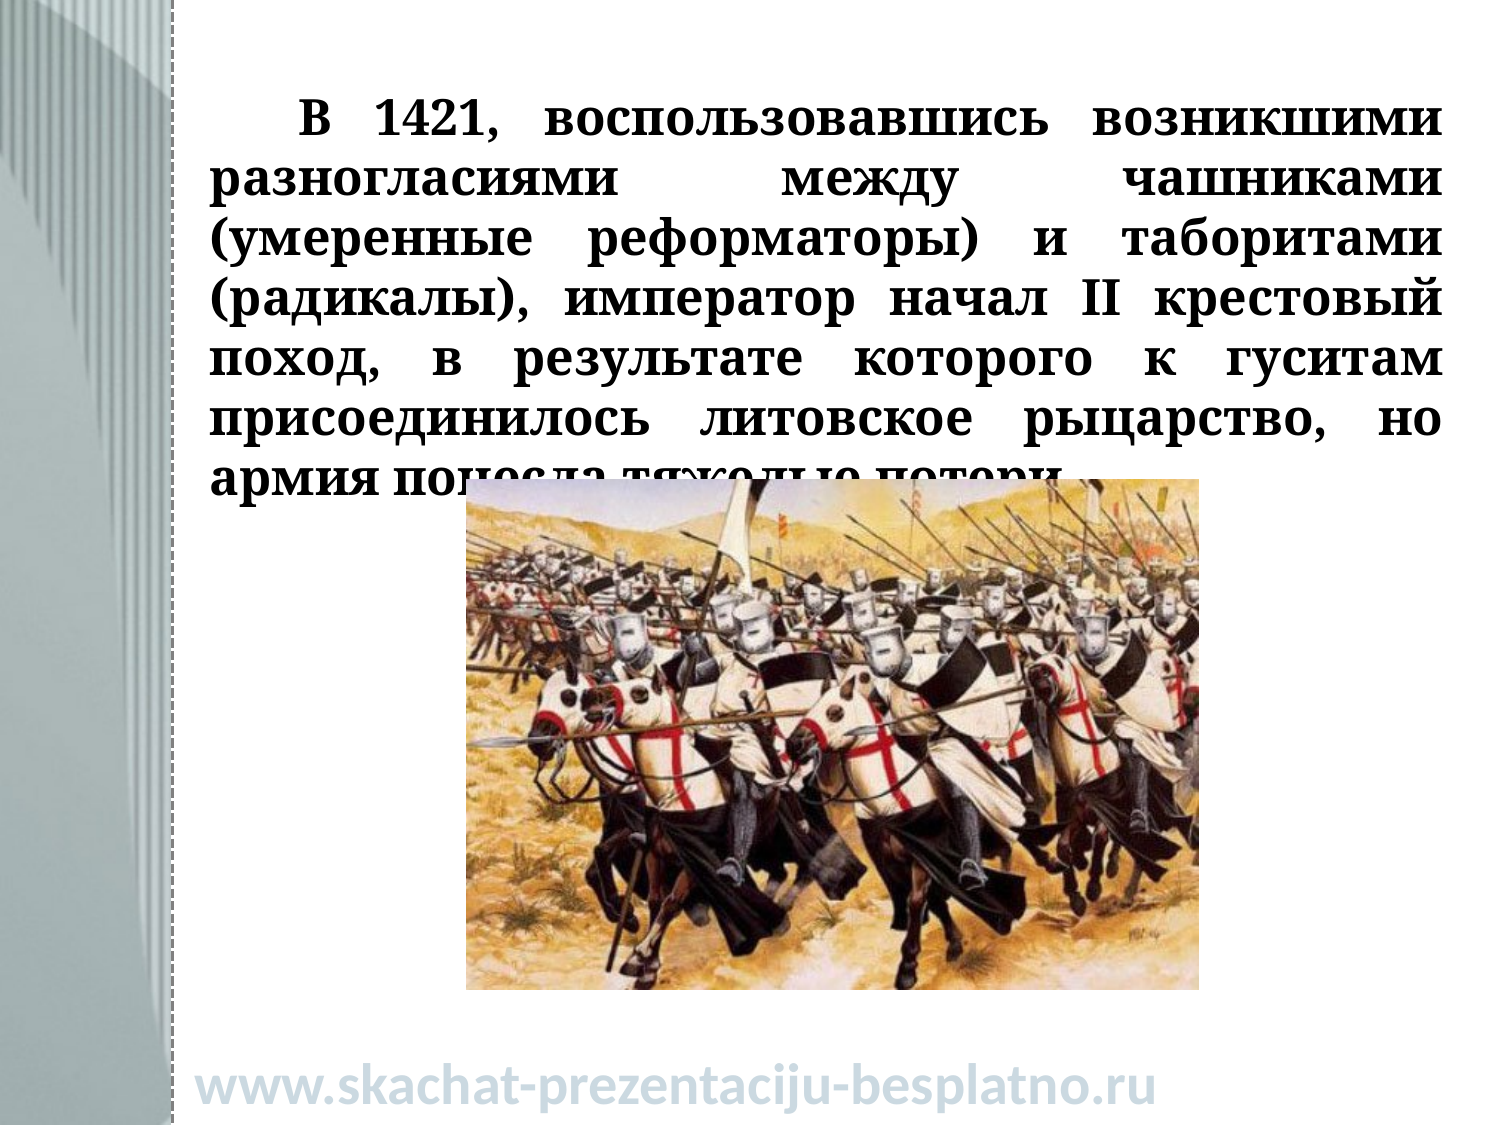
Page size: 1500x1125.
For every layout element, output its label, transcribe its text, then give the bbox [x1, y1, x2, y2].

text_box www.skachat-prezentaciju-besplatno.ru [64, 1039, 1288, 1125]
list В 1421, воспользовавшись возникшими разногласиями между чашниками (умеренные реформаторы) и таборитами (радикалы), император начал II крестовый поход, в результате которого к гуситам присоединилось литовское рыцарство, но армия понесла тяжелые потери. [194, 77, 1459, 528]
picture [0, 0, 171, 1125]
picture [466, 479, 1200, 990]
